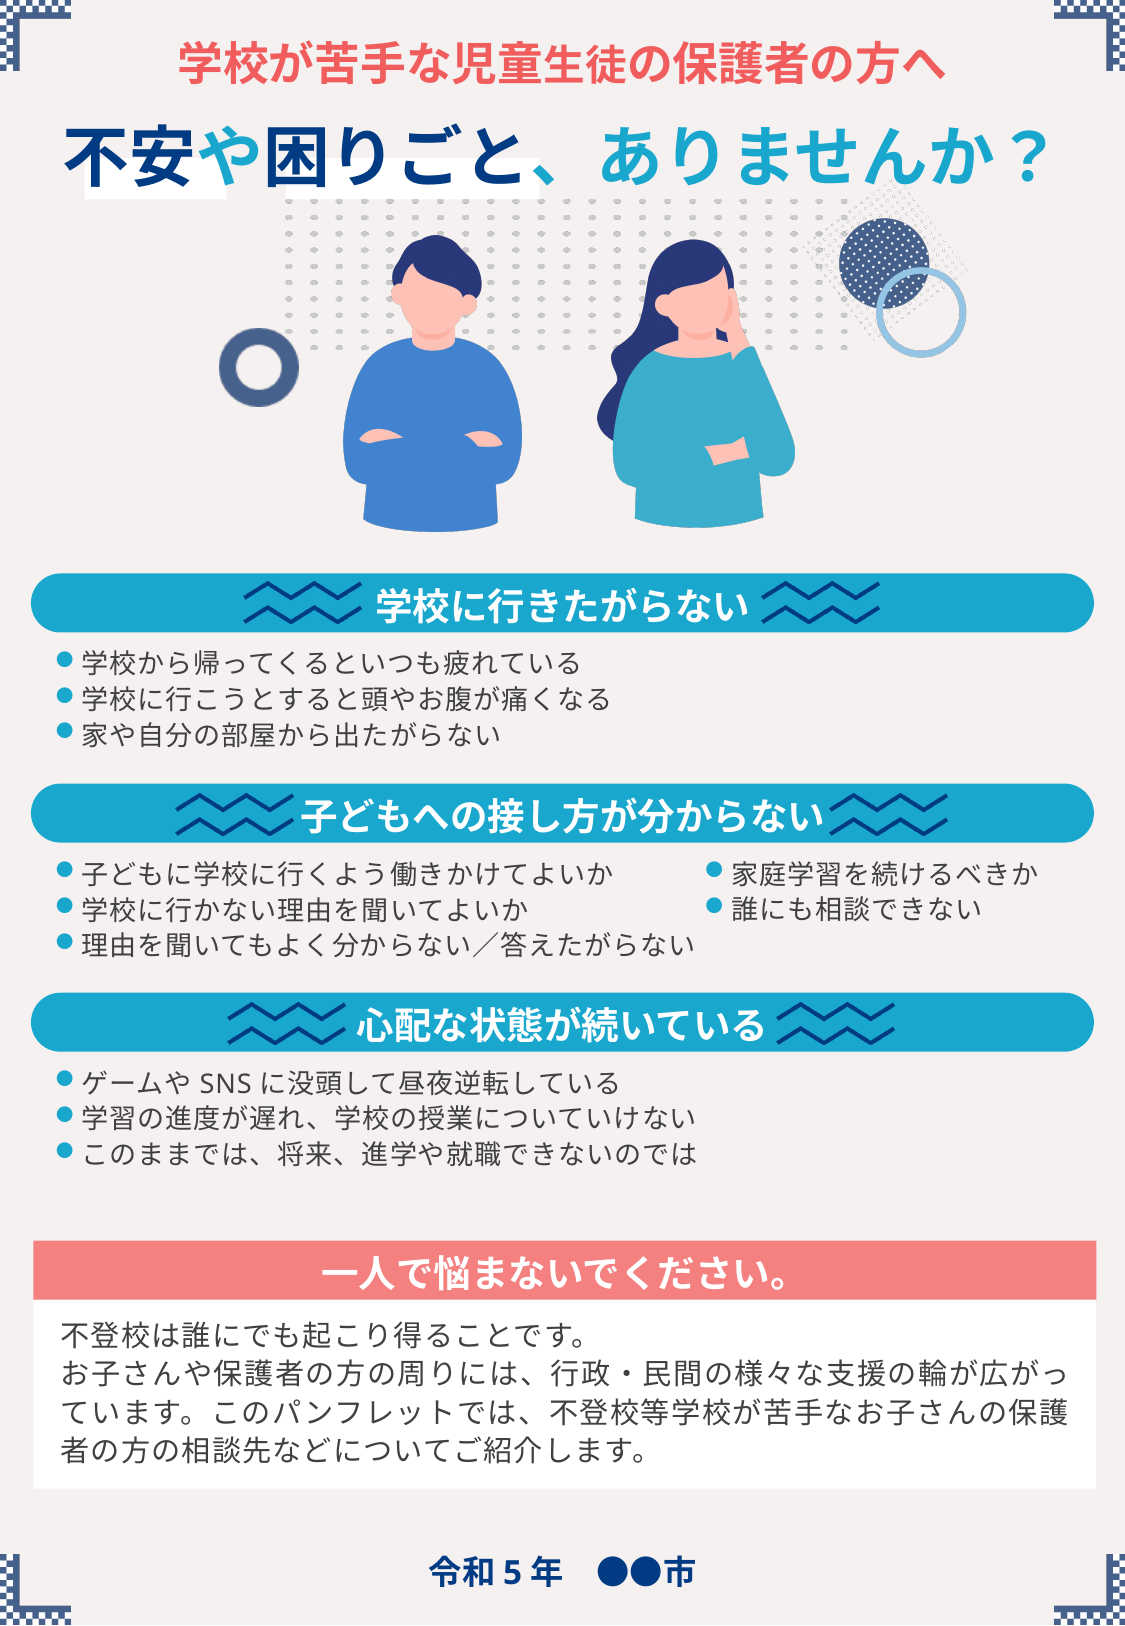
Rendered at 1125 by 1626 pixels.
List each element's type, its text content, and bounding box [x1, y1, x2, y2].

picture [760, 581, 880, 624]
text_box 不安や困りごと、ありませんか？ [30, 114, 1094, 195]
picture [1054, 0, 1125, 71]
text_box [84, 195, 227, 200]
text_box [30, 992, 1094, 1052]
text_box [32, 1301, 1097, 1490]
picture [0, 0, 71, 71]
text_box 学校から帰ってくるといつも疲れている 学校に行こうとすると頭やお腹が痛くなる 家や自分の部屋から出たがらない [54, 633, 646, 751]
text_box 学校に行きたがらない [29, 572, 1095, 634]
picture [1054, 1554, 1125, 1625]
picture [243, 581, 362, 624]
text_box ゲームやSNSに没頭して昼夜逆転している 学習の進度が遅れ、学校の授業についていけない このままでは、将来、進学や就職できないのでは [54, 1052, 751, 1171]
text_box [343, 235, 795, 532]
text_box 一人で悩まないでください。 [32, 1240, 1097, 1301]
text_box 不登校は誰にでも起こり得ることです。 お子さんや保護者の方の周りには、行政・民間の様々な支援の輪が広がっています。このパンフレットでは、不登校等学校が苦手なお子さんの保護者の方の相談先などについてご紹介します。 [60, 1301, 1071, 1468]
picture [0, 1554, 71, 1625]
text_box 学校が苦手な児童生徒の保護者の方へ [30, 35, 1094, 91]
picture [219, 183, 998, 407]
text_box 家庭学習を続けるべきか 誰にも相談できない [703, 841, 1095, 926]
text_box 令和5年 ●●市 [397, 1551, 728, 1592]
text_box 子どもに学校に行くよう働きかけてよいか 学校に行かない理由を聞いてよいか 理由を聞いてもよく分からない／答えたがらない [54, 843, 800, 962]
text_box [30, 783, 1094, 843]
